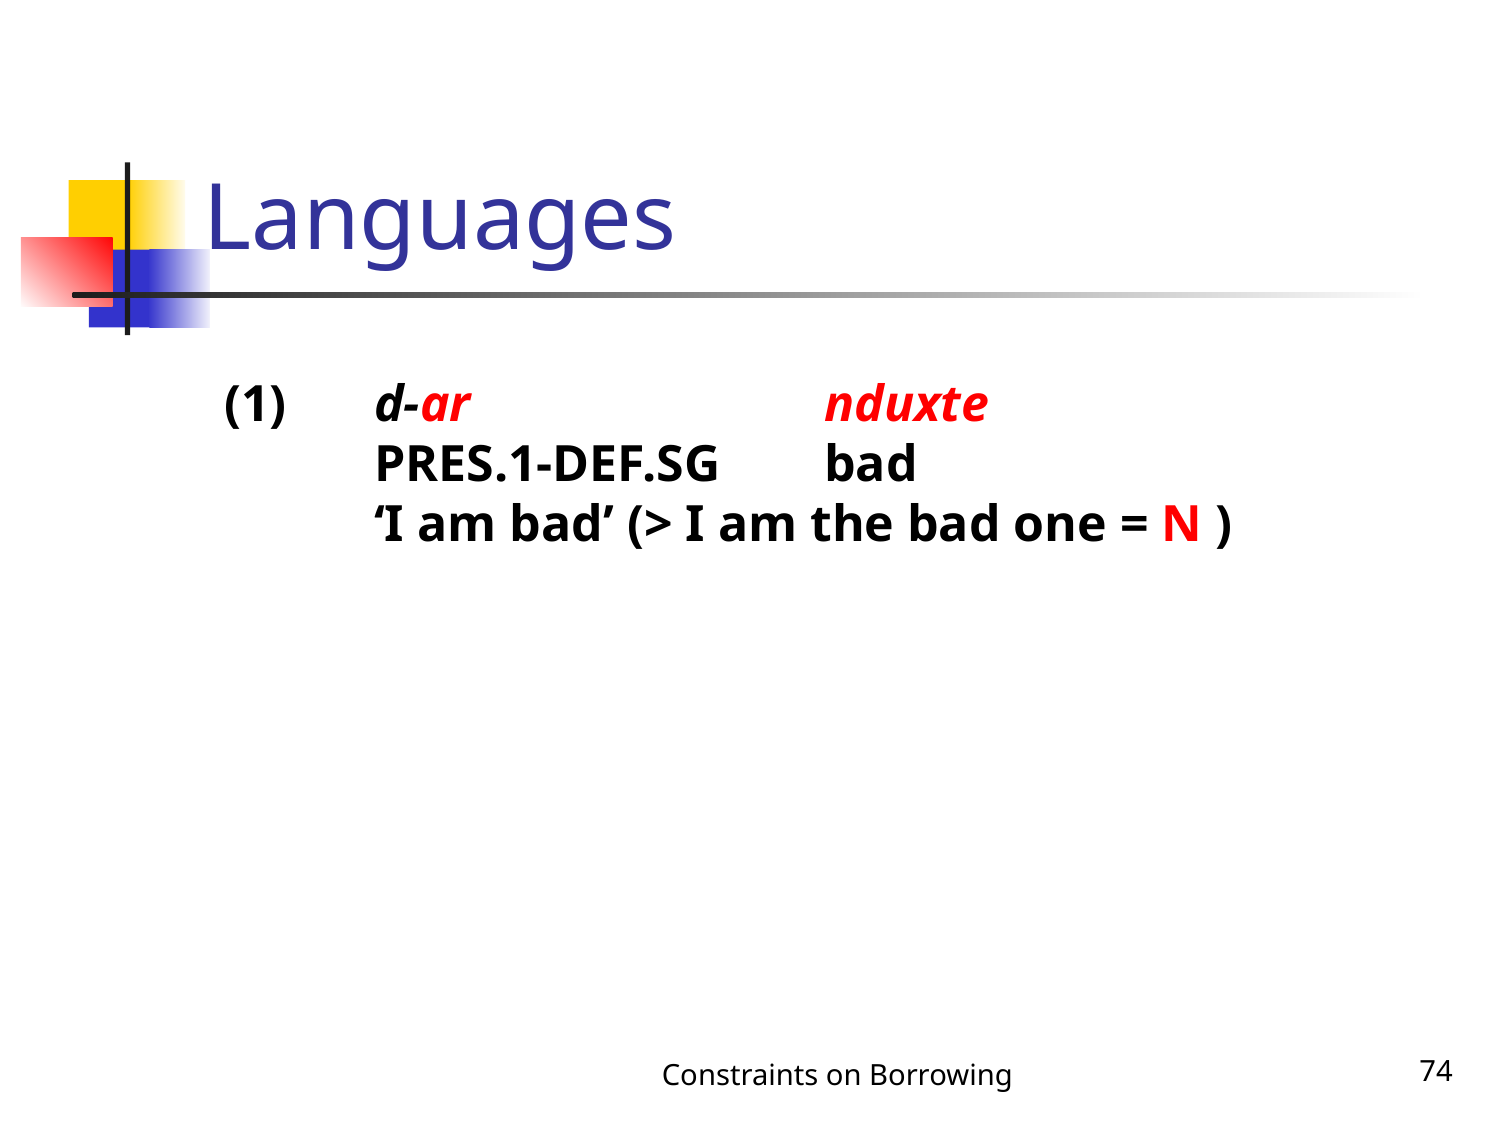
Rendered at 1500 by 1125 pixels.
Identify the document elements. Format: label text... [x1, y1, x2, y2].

title Languages [188, 34, 1468, 276]
text_box (1) d-ar nduxte PRES.1-DEF.SG bad ‘I am bad’ (> I am the bad one = N ) [209, 363, 1440, 559]
slide_number 74 [1154, 1023, 1468, 1100]
footer Constraints on Borrowing [599, 1023, 1076, 1100]
